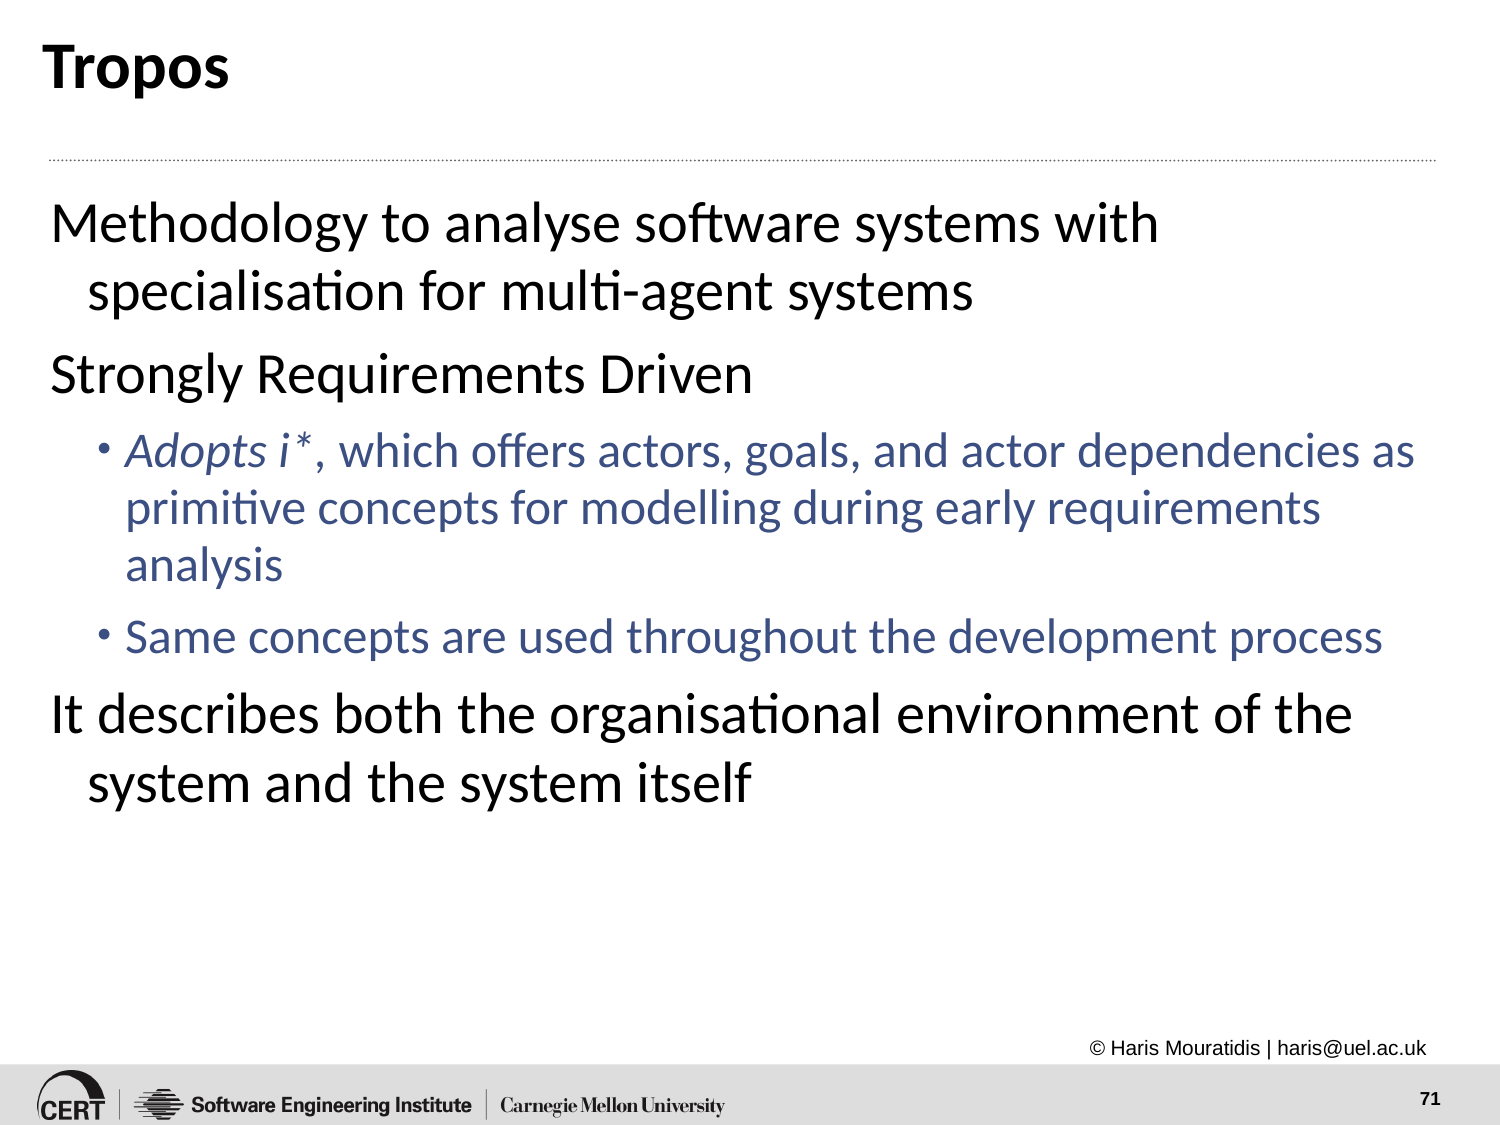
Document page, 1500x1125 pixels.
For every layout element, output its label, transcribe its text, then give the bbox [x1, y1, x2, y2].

text_box © Haris Mouratidis | haris@uel.ac.uk [1074, 1027, 1500, 1075]
picture [37, 1069, 725, 1122]
title Tropos [42, 37, 1434, 155]
list Methodology to analyse software systems with specialisation for multi-agent systems Strongly Requirements Driven Adopts i*, which offers actors, goals, and actor dependencies as primitive concepts for modelling during early requirements analysis Same concepts are used throughout the development process It describes both the organisational environment of the system and the system itself [49, 187, 1438, 1001]
